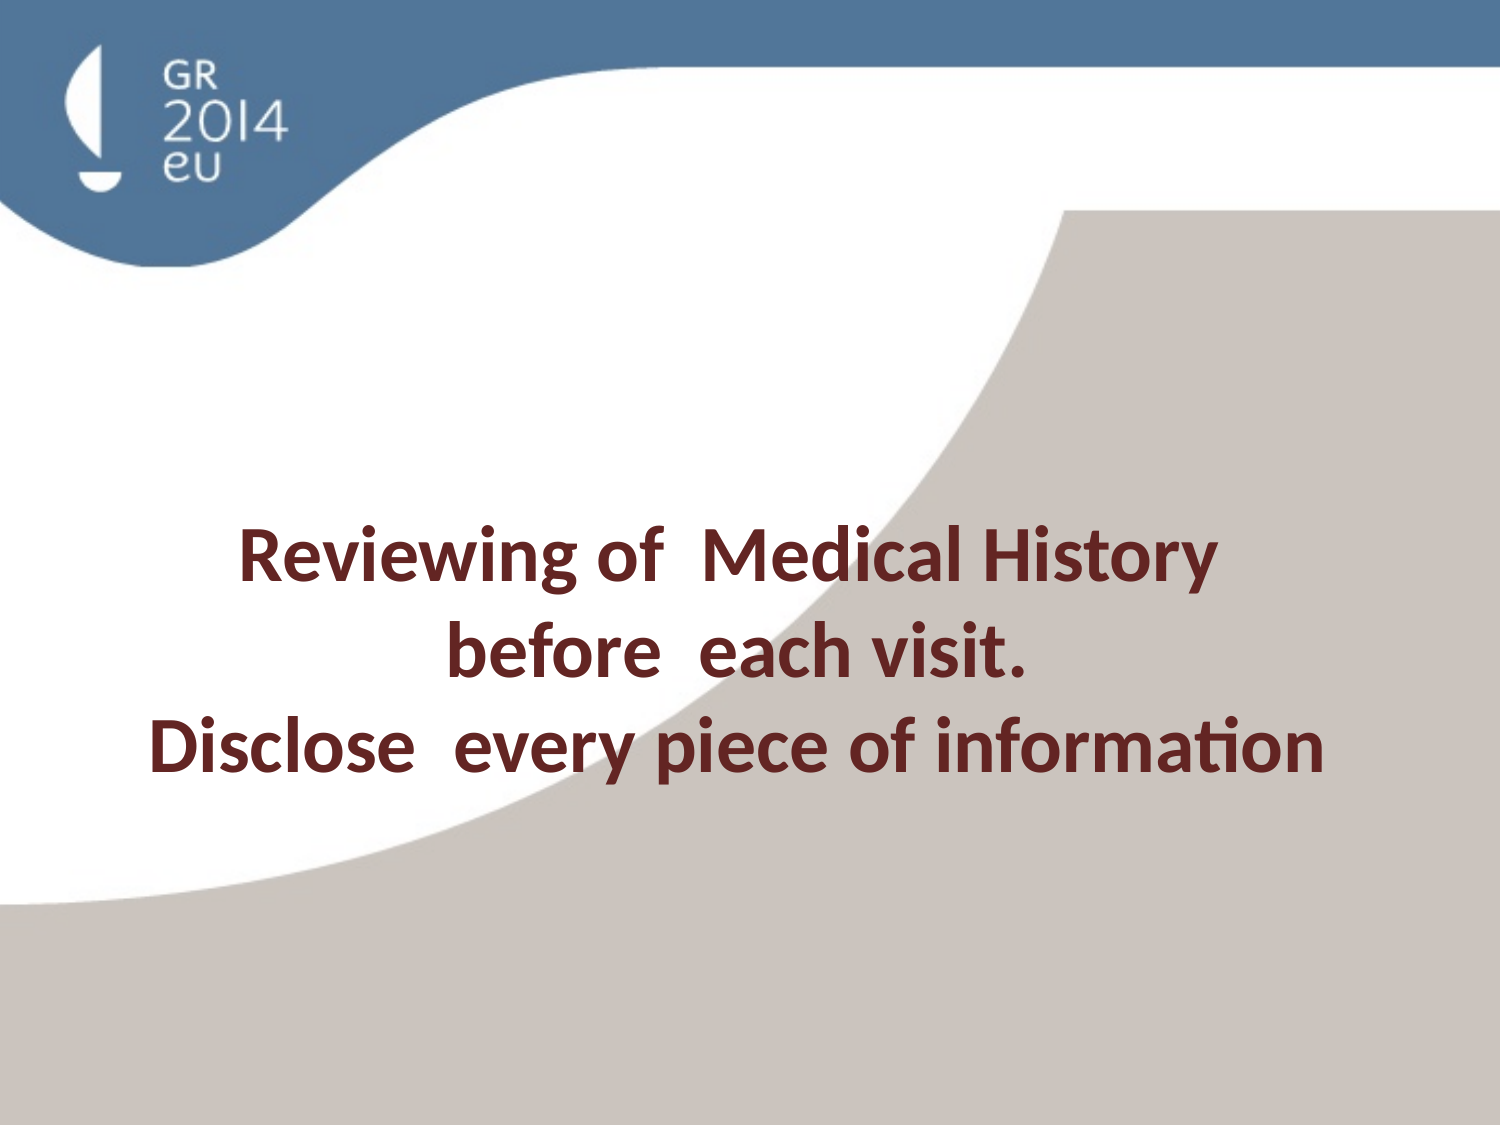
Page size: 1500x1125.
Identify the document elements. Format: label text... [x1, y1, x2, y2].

title Reviewing of Medical History before each visit. Disclose every piece of information [100, 468, 1376, 823]
